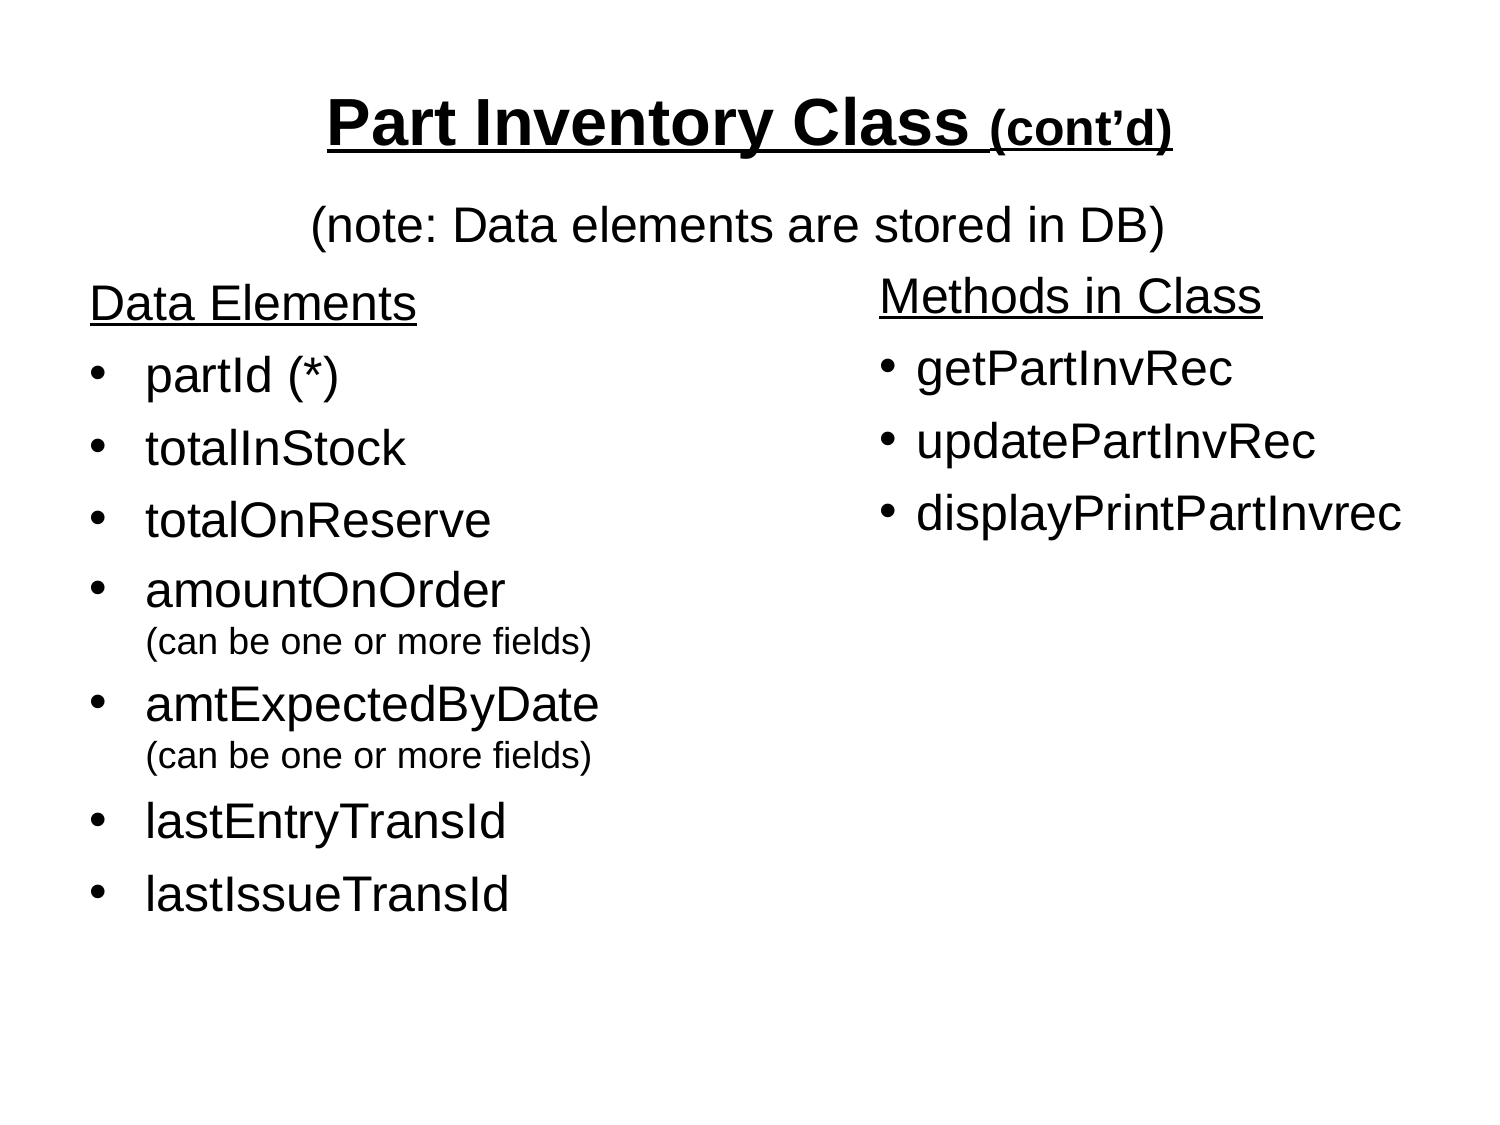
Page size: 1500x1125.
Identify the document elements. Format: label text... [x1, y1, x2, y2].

title Part Inventory Class (cont’d) (note: Data elements are stored in DB) [74, 0, 1426, 262]
list Data Elements partId (*) totalInStock totalOnReserve amountOnOrder (can be one or more fields) amtExpectedByDate (can be one or more fields) lastEntryTransId lastIssueTransId [74, 262, 738, 1125]
list Methods in Class getPartInvRec updatePartInvRec displayPrintPartInvrec [714, 255, 1436, 999]
